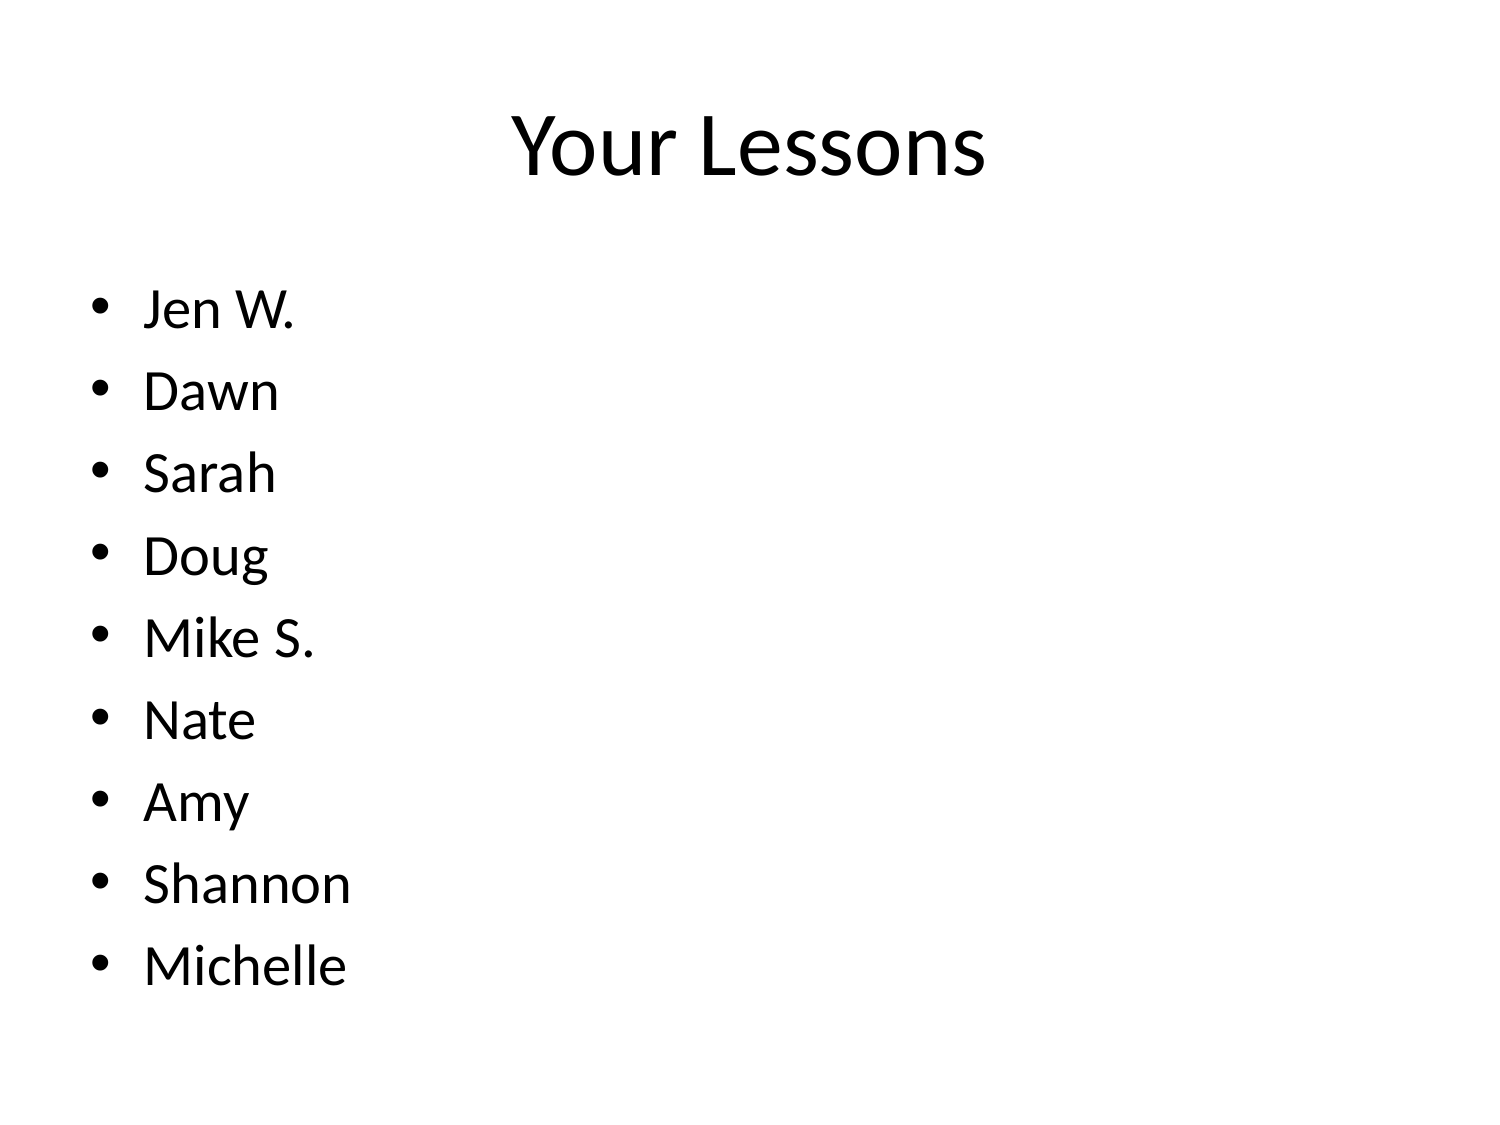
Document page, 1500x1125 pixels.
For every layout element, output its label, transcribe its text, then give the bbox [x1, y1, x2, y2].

title Your Lessons [75, 45, 1425, 233]
list Jen W. Dawn Sarah Doug Mike S. Nate Amy Shannon Michelle [75, 262, 1425, 1005]
